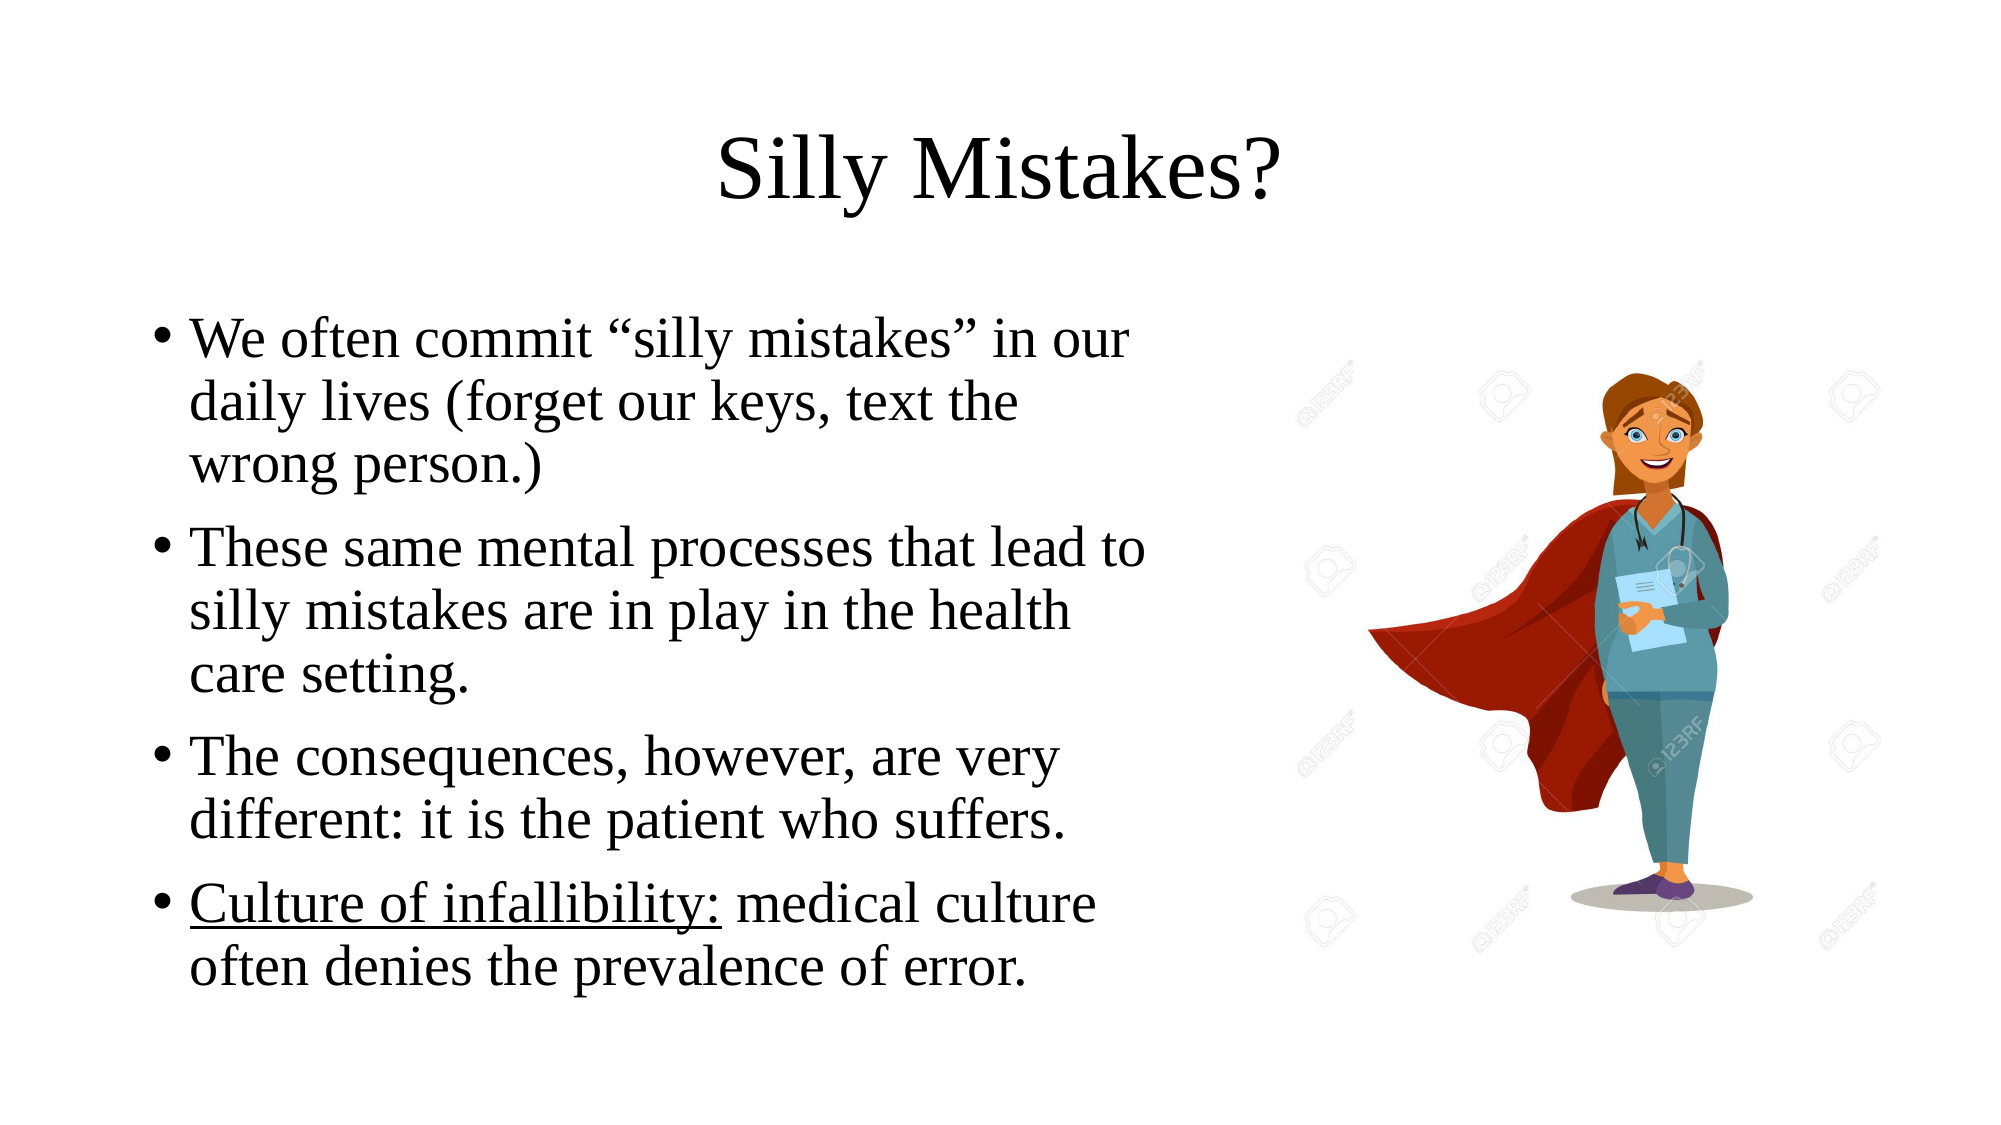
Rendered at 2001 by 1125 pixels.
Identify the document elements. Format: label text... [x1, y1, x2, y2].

list We often commit “silly mistakes” in our daily lives (forget our keys, text the wrong person.) These same mental processes that lead to silly mistakes are in play in the health care setting. The consequences, however, are very different: it is the patient who suffers. Culture of infallibility: medical culture often denies the prevalence of error. [137, 299, 1191, 1033]
picture [1278, 345, 1898, 954]
title Silly Mistakes? [137, 59, 1863, 278]
